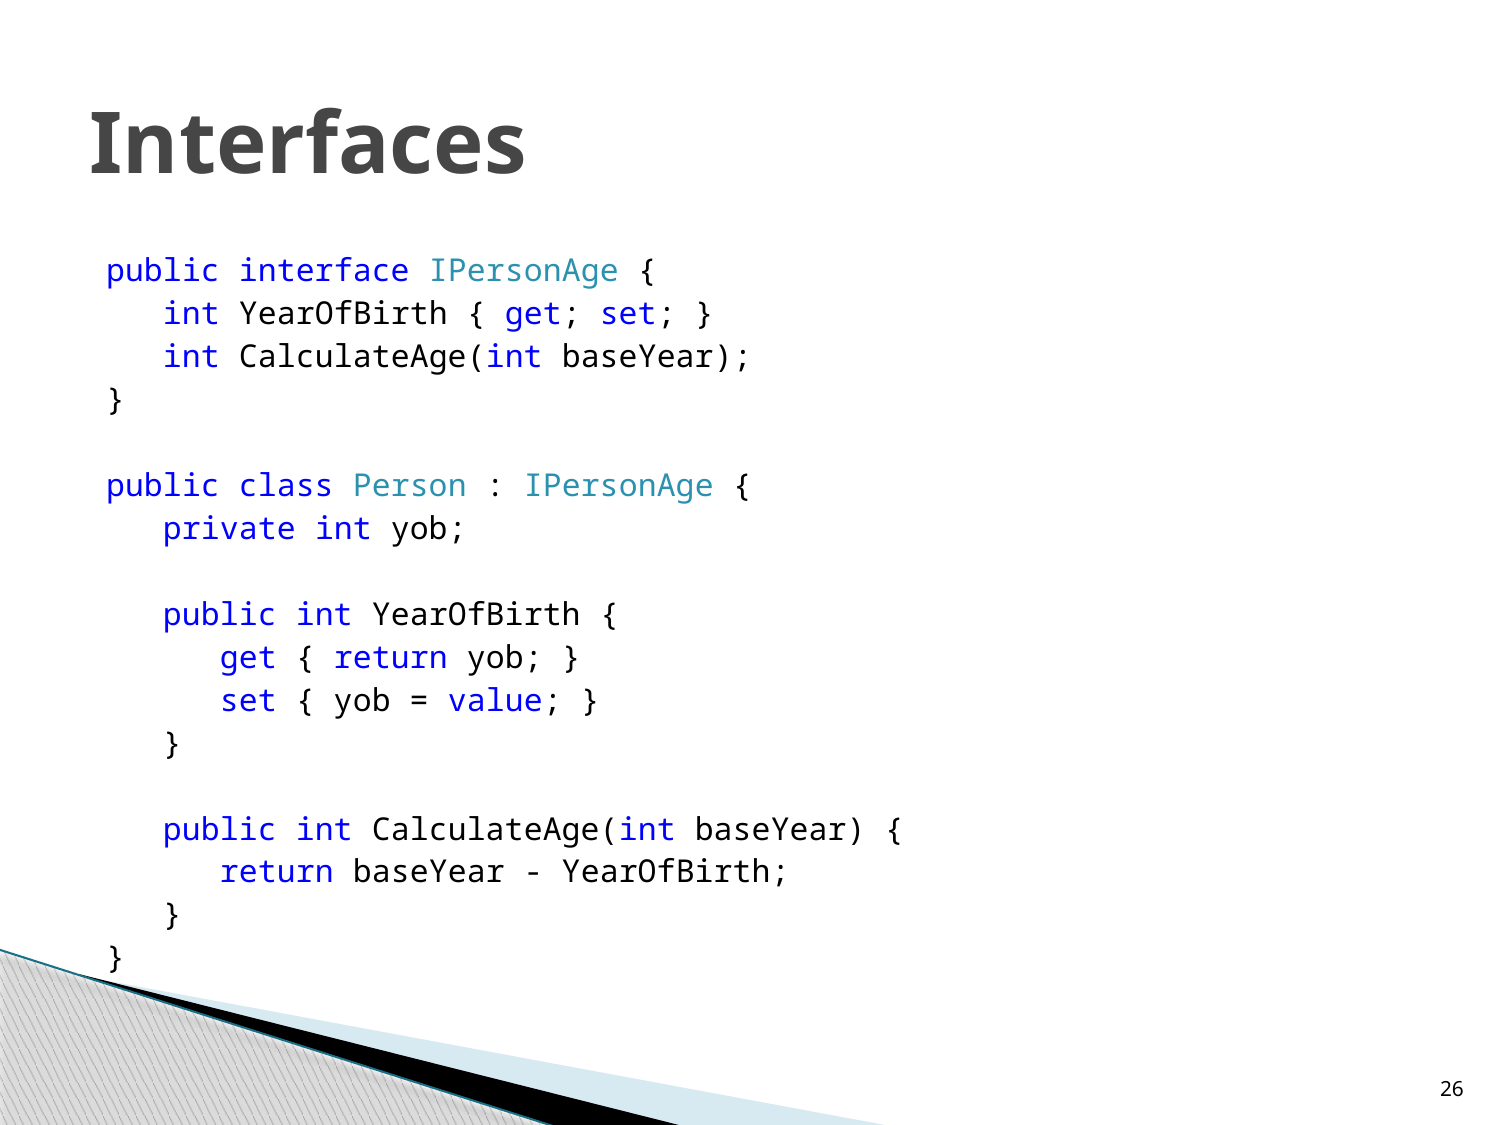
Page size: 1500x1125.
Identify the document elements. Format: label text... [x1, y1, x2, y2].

list public interface IPersonAge { int YearOfBirth { get; set; } int CalculateAge(int baseYear); } public class Person : IPersonAge { private int yob; public int YearOfBirth { get { return yob; } set { yob = value; } } public int CalculateAge(int baseYear) { return baseYear - YearOfBirth; } } [75, 243, 1425, 986]
slide_number 26 [1418, 1051, 1479, 1112]
title Interfaces [75, 45, 1425, 233]
